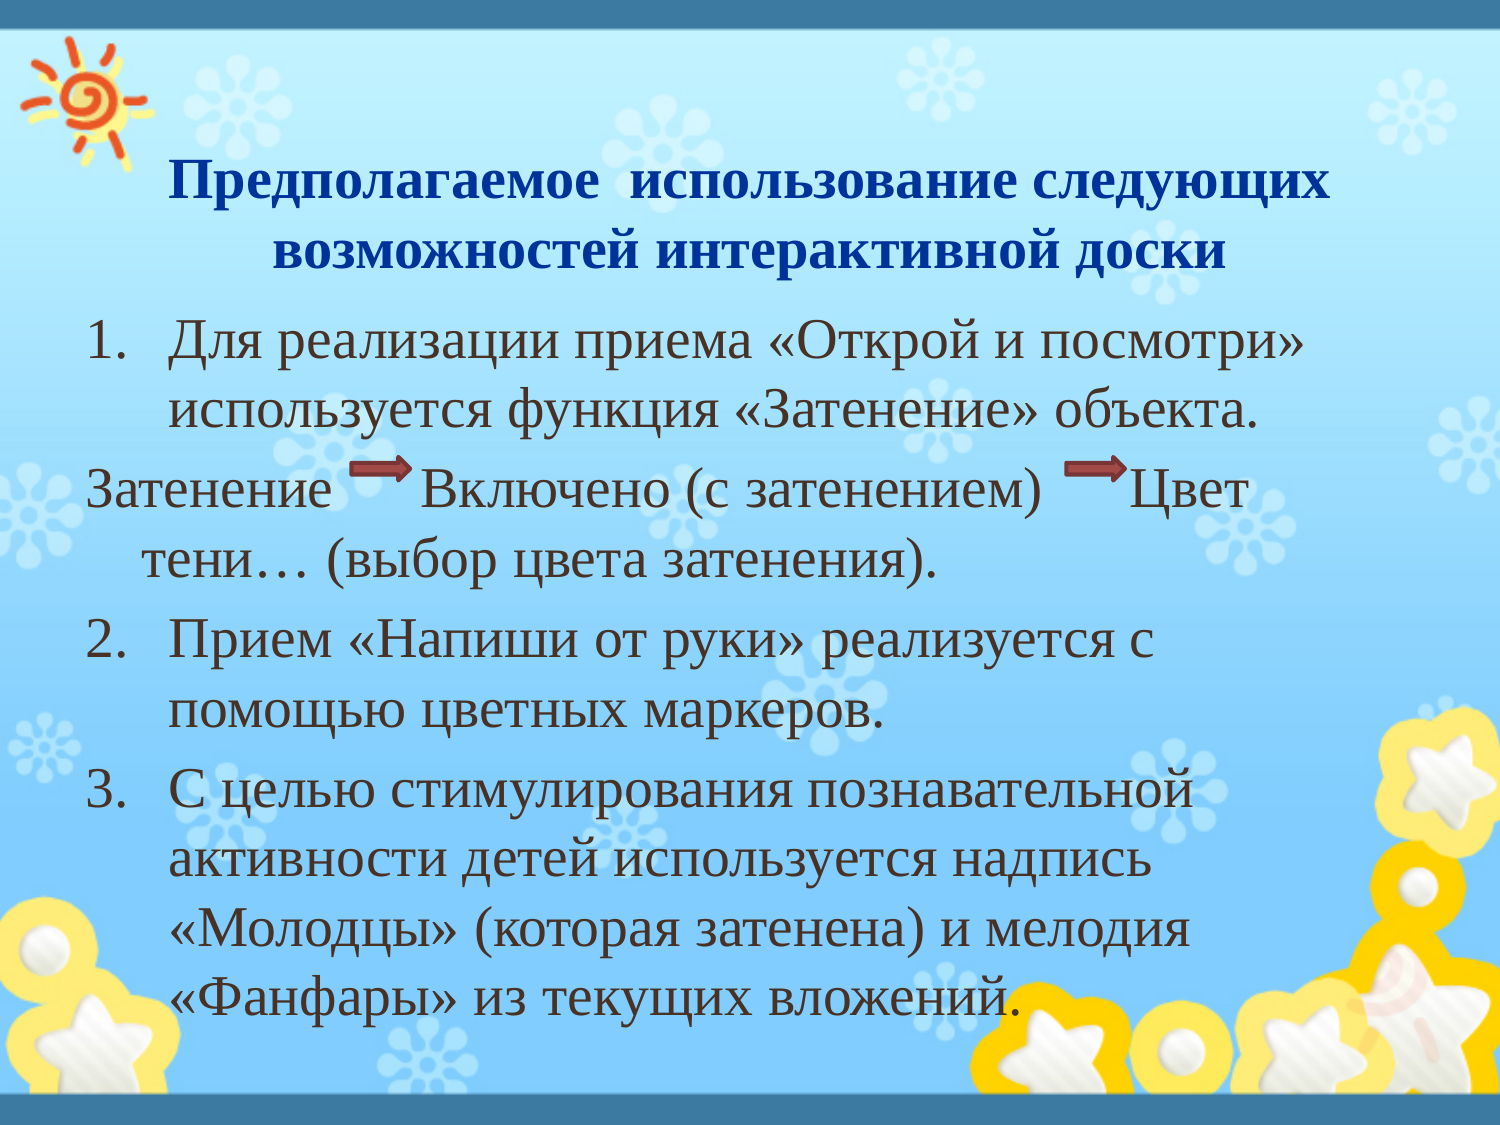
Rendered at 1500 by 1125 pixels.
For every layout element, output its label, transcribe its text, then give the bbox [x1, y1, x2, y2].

text_box [349, 455, 413, 483]
list Для реализации приема «Открой и посмотри» используется функция «Затенение» объекта. Затенение Включено (с затенением) Цвет тени… (выбор цвета затенения). Прием «Напиши от руки» реализуется с помощью цветных маркеров. С целью стимулирования познавательной активности детей используется надпись «Молодцы» (которая затенена) и мелодия «Фанфары» из текущих вложений. [70, 292, 1421, 1036]
title Предполагаемое использование следующих возможностей интерактивной доски [75, 45, 1425, 375]
picture [0, 0, 1500, 1125]
text_box [1064, 455, 1128, 483]
